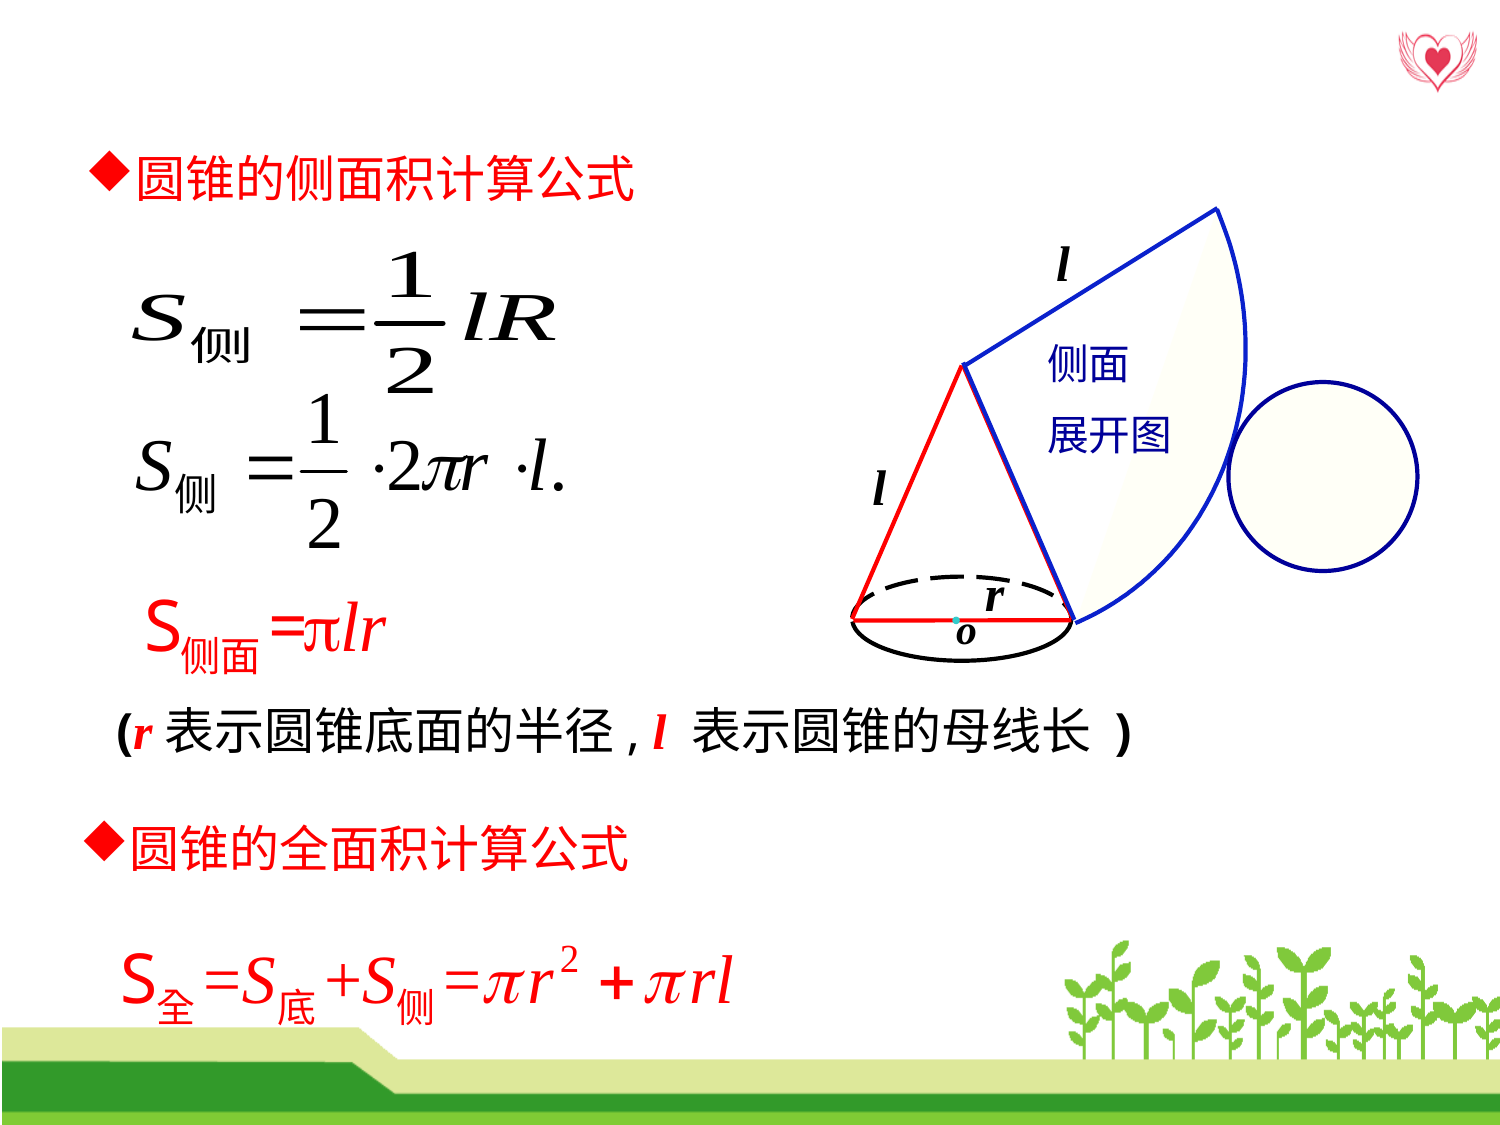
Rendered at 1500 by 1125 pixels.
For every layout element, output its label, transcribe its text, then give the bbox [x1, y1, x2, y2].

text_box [111, 231, 576, 410]
text_box 圆锥的侧面积计算公式 [70, 140, 921, 216]
text_box 圆锥的全面积计算公式 [64, 810, 916, 886]
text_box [851, 207, 1294, 662]
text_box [78, 928, 749, 1044]
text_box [122, 372, 578, 565]
picture [0, 0, 1500, 1125]
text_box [88, 579, 1176, 768]
text_box [1299, 382, 1418, 572]
